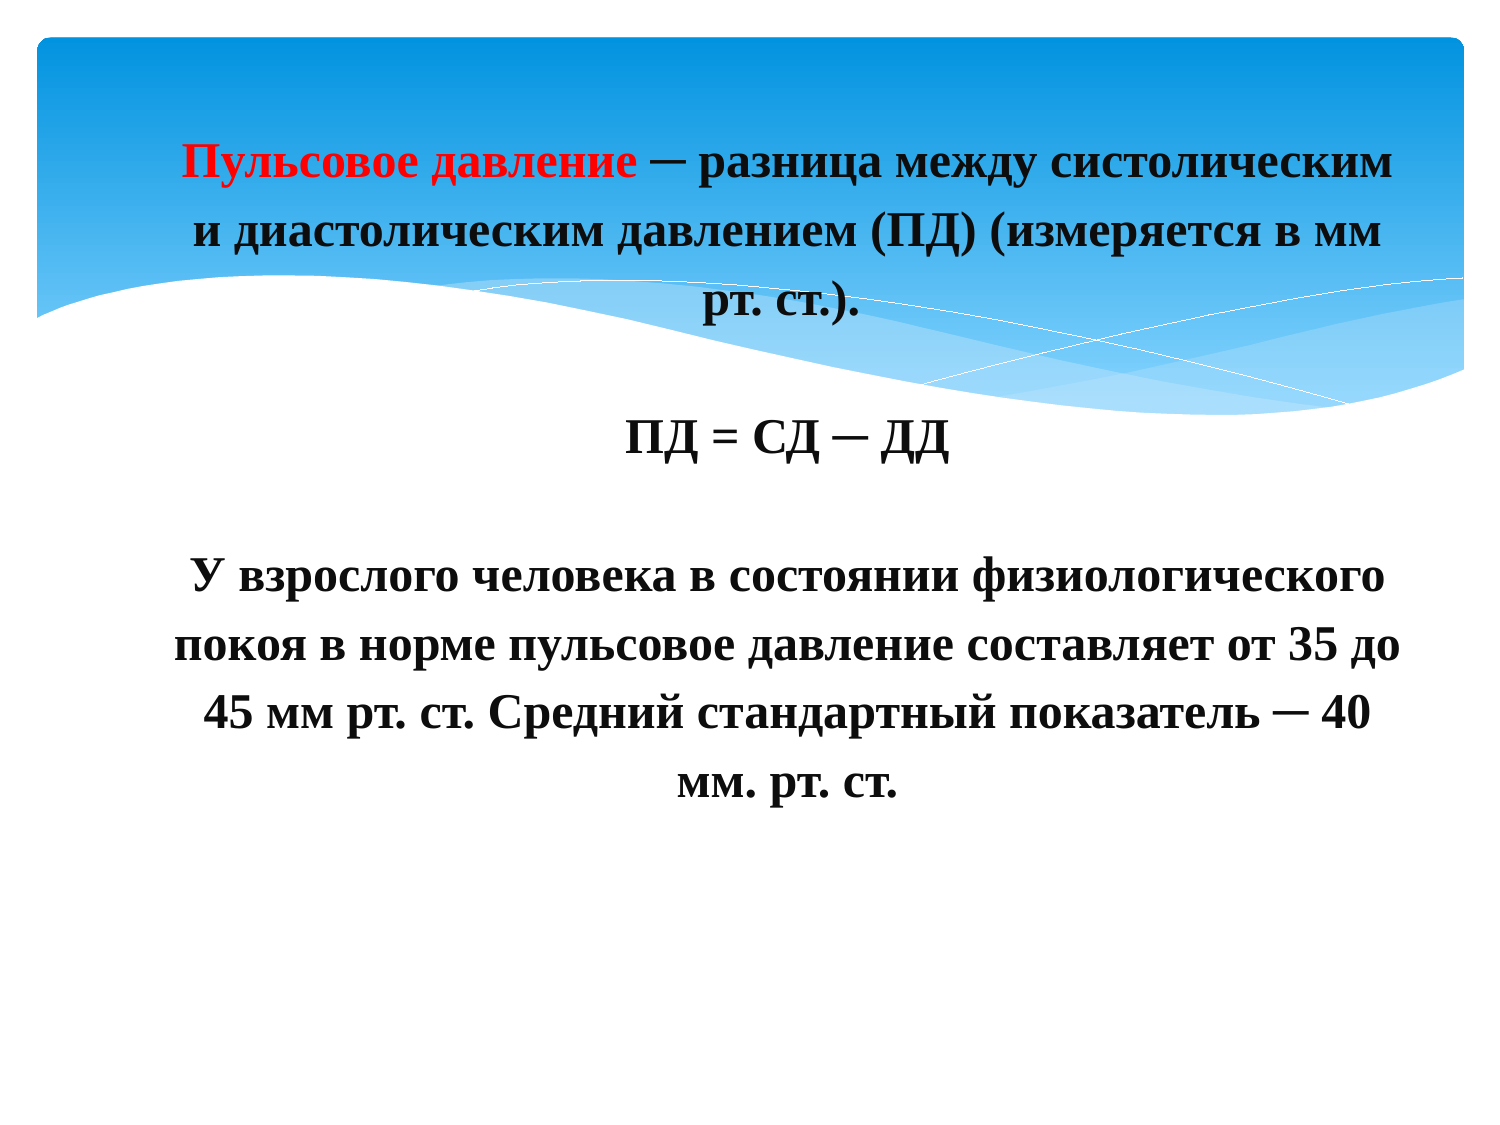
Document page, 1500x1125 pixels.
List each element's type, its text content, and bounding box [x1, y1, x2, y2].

title Пульсовое давление ─ разница между систолическим и диастолическим давлением (ПД) (измеряется в мм рт. ст.). ПД = СД ─ ДД У взрослого человека в состоянии физиологического покоя в норме пульсовое давление составляет от 35 до 45 мм рт. ст. Средний стандартный показатель ─ 40 мм. рт. ст. [75, 55, 1425, 1000]
